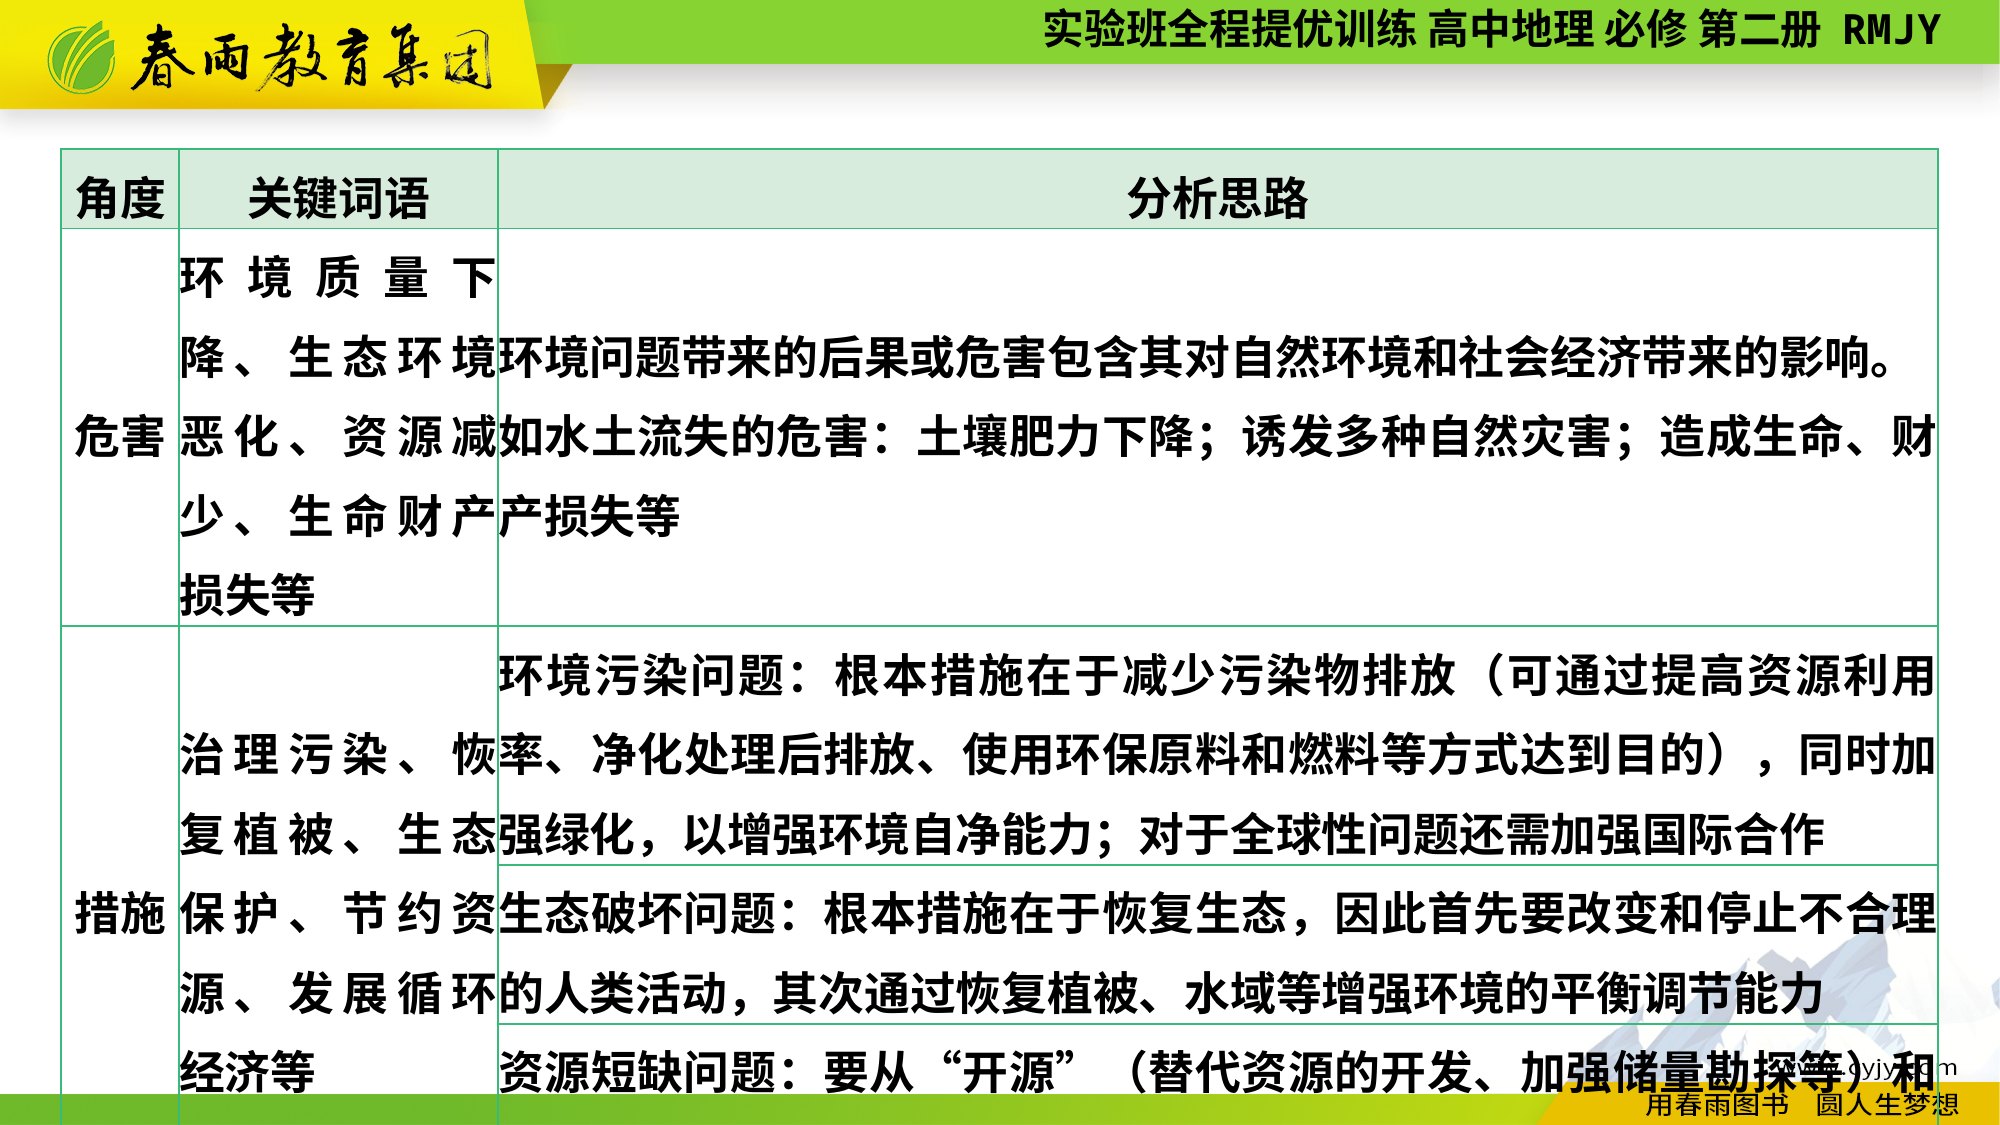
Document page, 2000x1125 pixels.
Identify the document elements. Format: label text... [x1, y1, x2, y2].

table_header 角度 [62, 150, 178, 228]
table_cell 环境问题带来的后果或危害包含其对自然环境和社会经济带来的影响。 如水土流失的危害：土壤肥力下降；诱发多种自然灾害；造成生命、财产损失等 [499, 229, 1937, 625]
picture [0, 0, 2000, 1125]
table_header 关键词语 [180, 150, 497, 228]
table_cell 危害 [62, 229, 178, 625]
table_cell 生态破坏问题：根本措施在于恢复生态，因此首先要改变和停止不合理的人类活动，其次通过恢复植被、水域等增强环境的平衡调节能力 [499, 866, 1937, 1023]
table_cell 措施 [62, 627, 178, 1125]
table_cell 资源短缺问题：要从“开源”（替代资源的开发、加强储量勘探等）和“节流”（提高利用率、减少浪费、加大资源循环利用等）两方面入手 [499, 1025, 1937, 1125]
table_cell 环境质量下降、生态环境恶化、资源减少、生命财产损失等 [180, 229, 497, 625]
table_cell 环境污染问题：根本措施在于减少污染物排放（可通过提高资源利用率、净化处理后排放、使用环保原料和燃料等方式达到目的），同时加强绿化，以增强环境自净能力；对于全球性问题还需加强国际合作 [499, 627, 1937, 864]
table_cell 治理污染、恢复植被、生态保护、节约资源、发展循环经济等 [180, 627, 497, 1125]
table_header 分析思路 [499, 150, 1937, 228]
